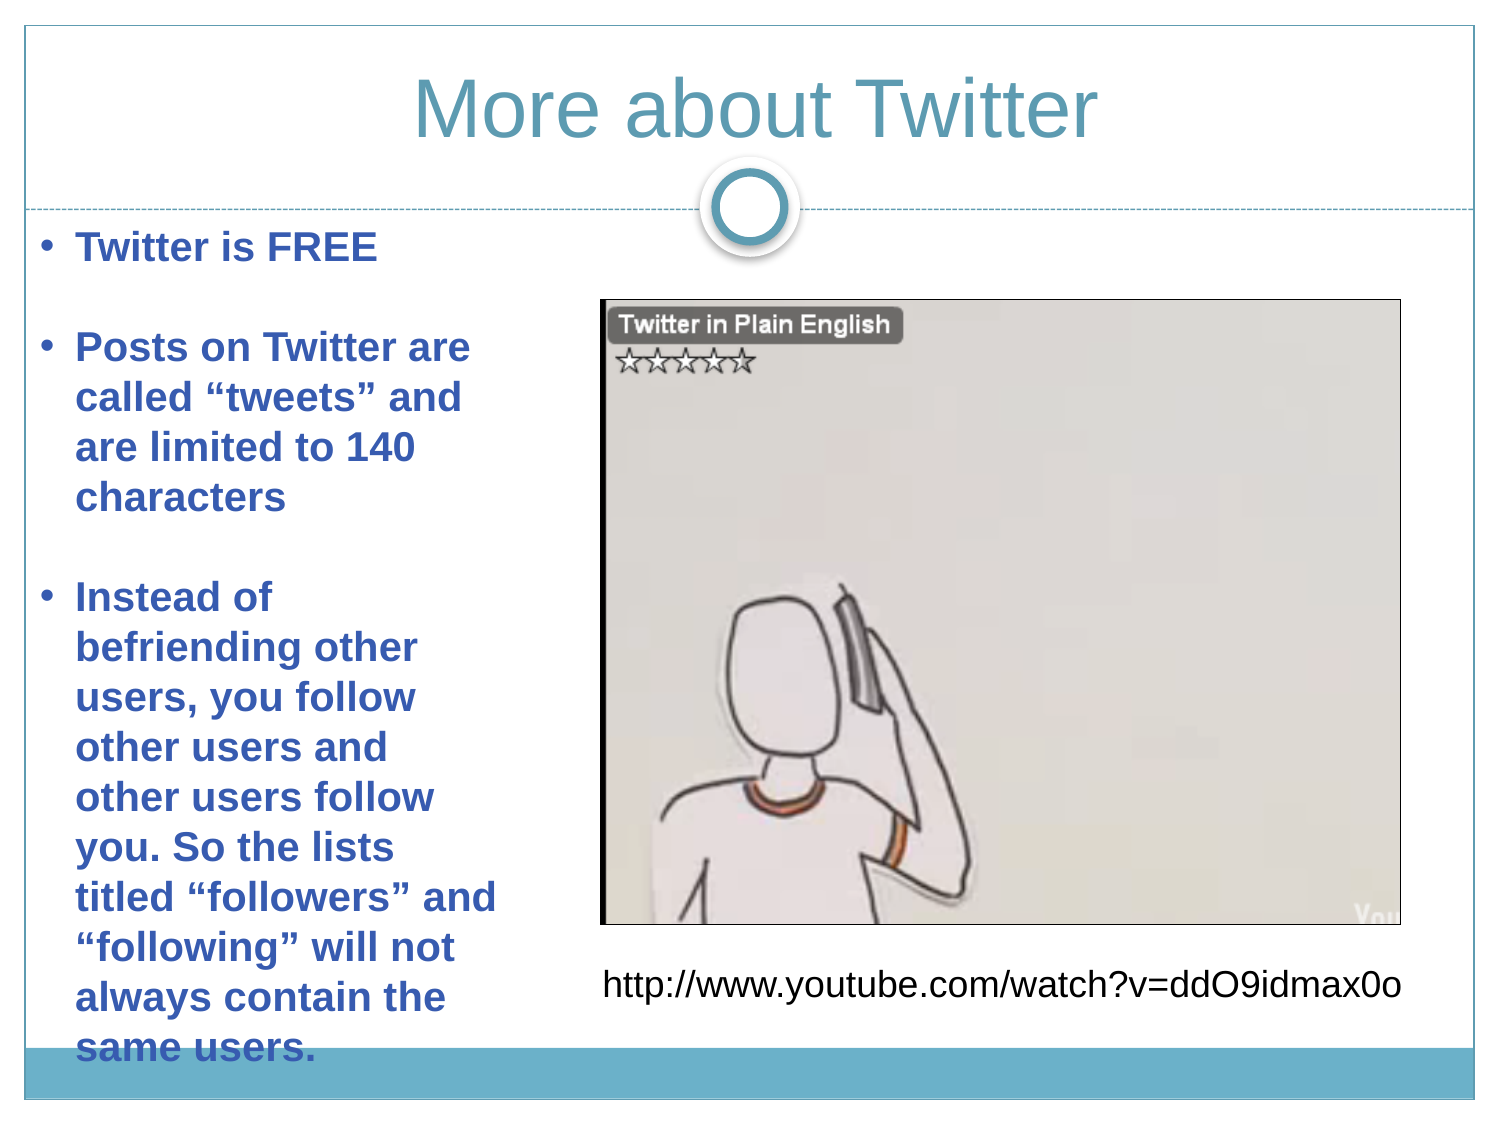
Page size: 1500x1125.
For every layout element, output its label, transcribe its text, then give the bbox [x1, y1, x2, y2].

picture [601, 300, 1400, 924]
title More about Twitter [362, 37, 1151, 163]
text_box Twitter is FREE Posts on Twitter are called “tweets” and are limited to 140 characters Instead of befriending other users, you follow other users and other users follow you. So the lists titled “followers” and “following” will not always contain the same users. [24, 212, 513, 1125]
text_box http://www.youtube.com/watch?v=ddO9idmax0o [587, 952, 1438, 1012]
